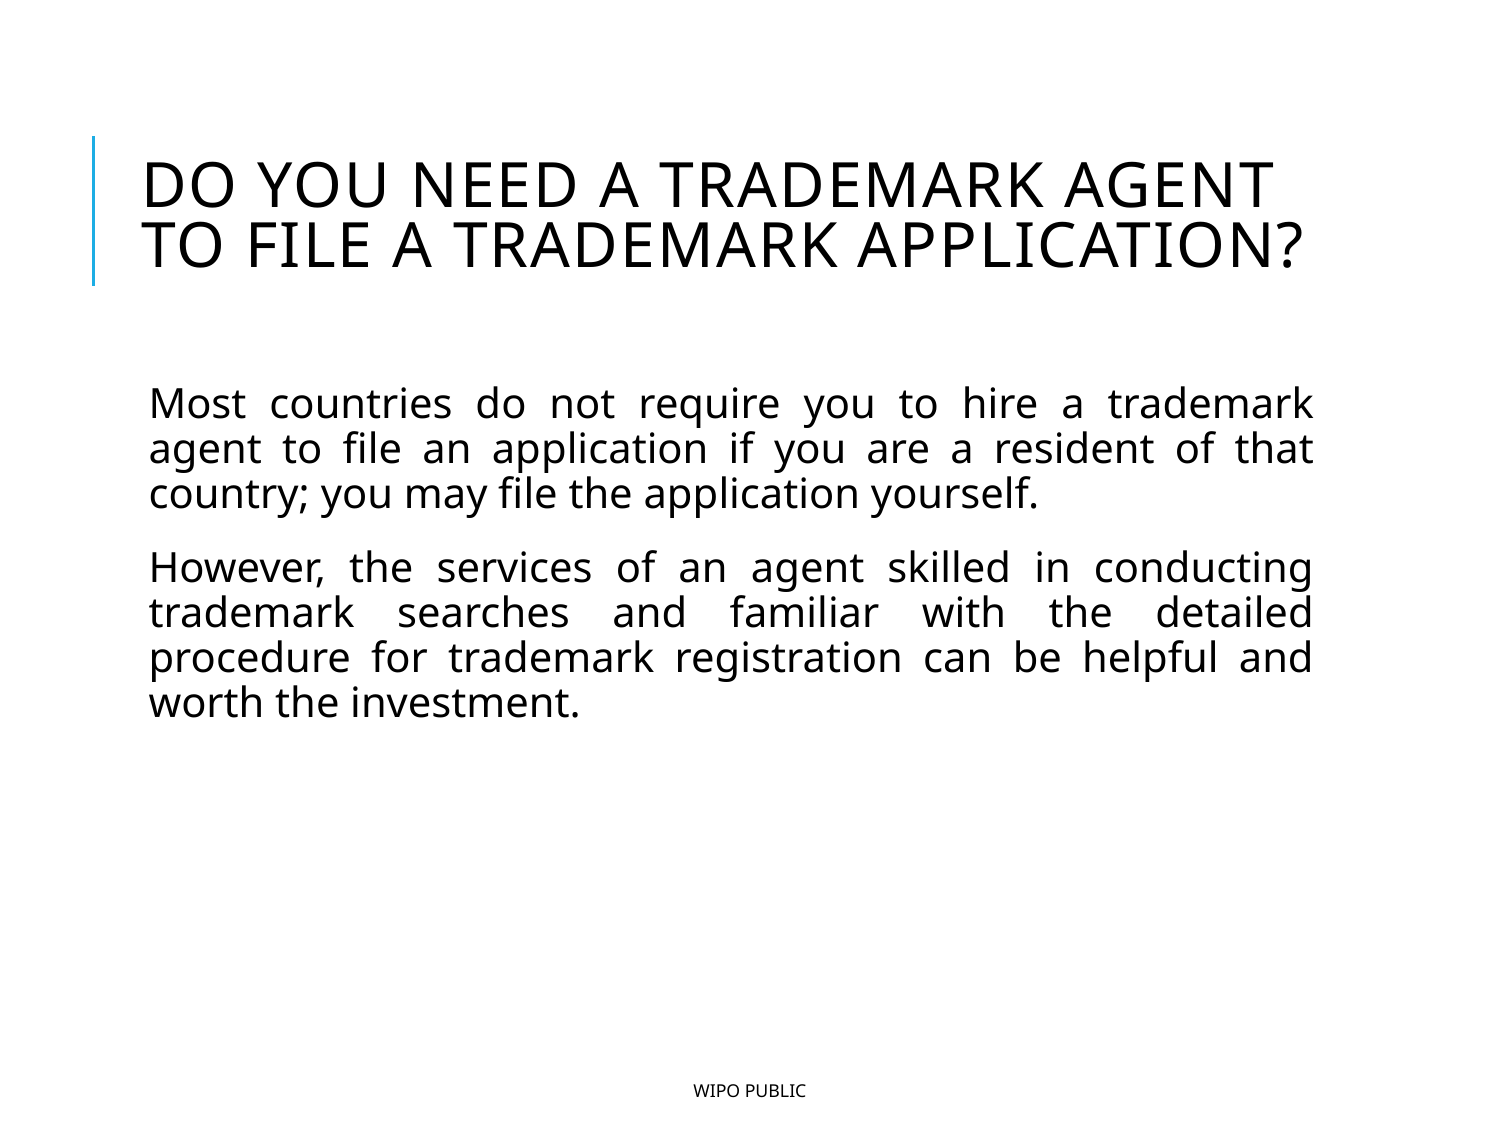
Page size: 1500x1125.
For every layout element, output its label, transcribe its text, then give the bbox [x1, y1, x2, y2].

list Most countries do not require you to hire a trademark agent to file an application if you are a resident of that country; you may file the application yourself. However, the services of an agent skilled in conducting trademark searches and familiar with the detailed procedure for trademark registration can be helpful and worth the investment. [126, 375, 1322, 1035]
title Do you need a trademark agent to file a trademark application? [126, 96, 1322, 342]
